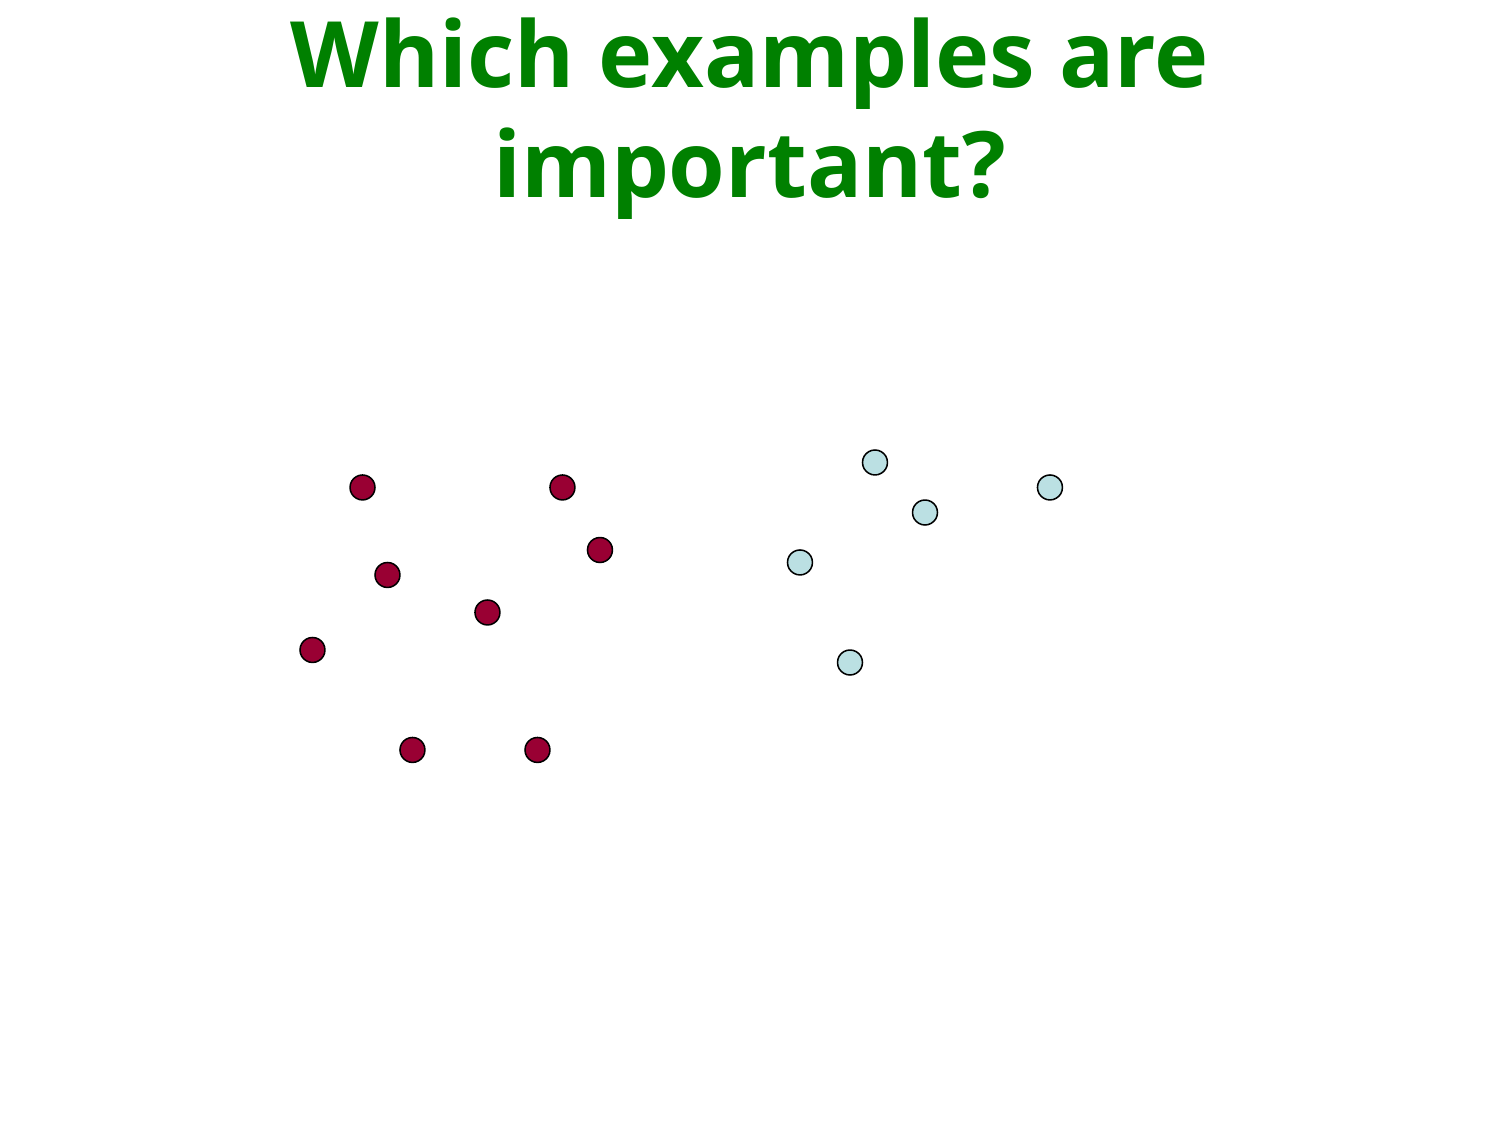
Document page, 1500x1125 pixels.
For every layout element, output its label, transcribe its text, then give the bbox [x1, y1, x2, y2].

title Which examples are important? [74, 12, 1426, 201]
text_box [837, 650, 863, 676]
text_box [350, 474, 376, 500]
text_box [912, 500, 938, 526]
text_box [300, 637, 325, 663]
text_box [474, 600, 500, 625]
text_box [375, 562, 400, 588]
text_box [399, 737, 425, 763]
text_box [862, 450, 888, 475]
text_box [787, 549, 813, 575]
text_box [549, 474, 575, 500]
text_box [1037, 474, 1063, 500]
text_box [587, 537, 613, 563]
text_box [525, 737, 550, 763]
